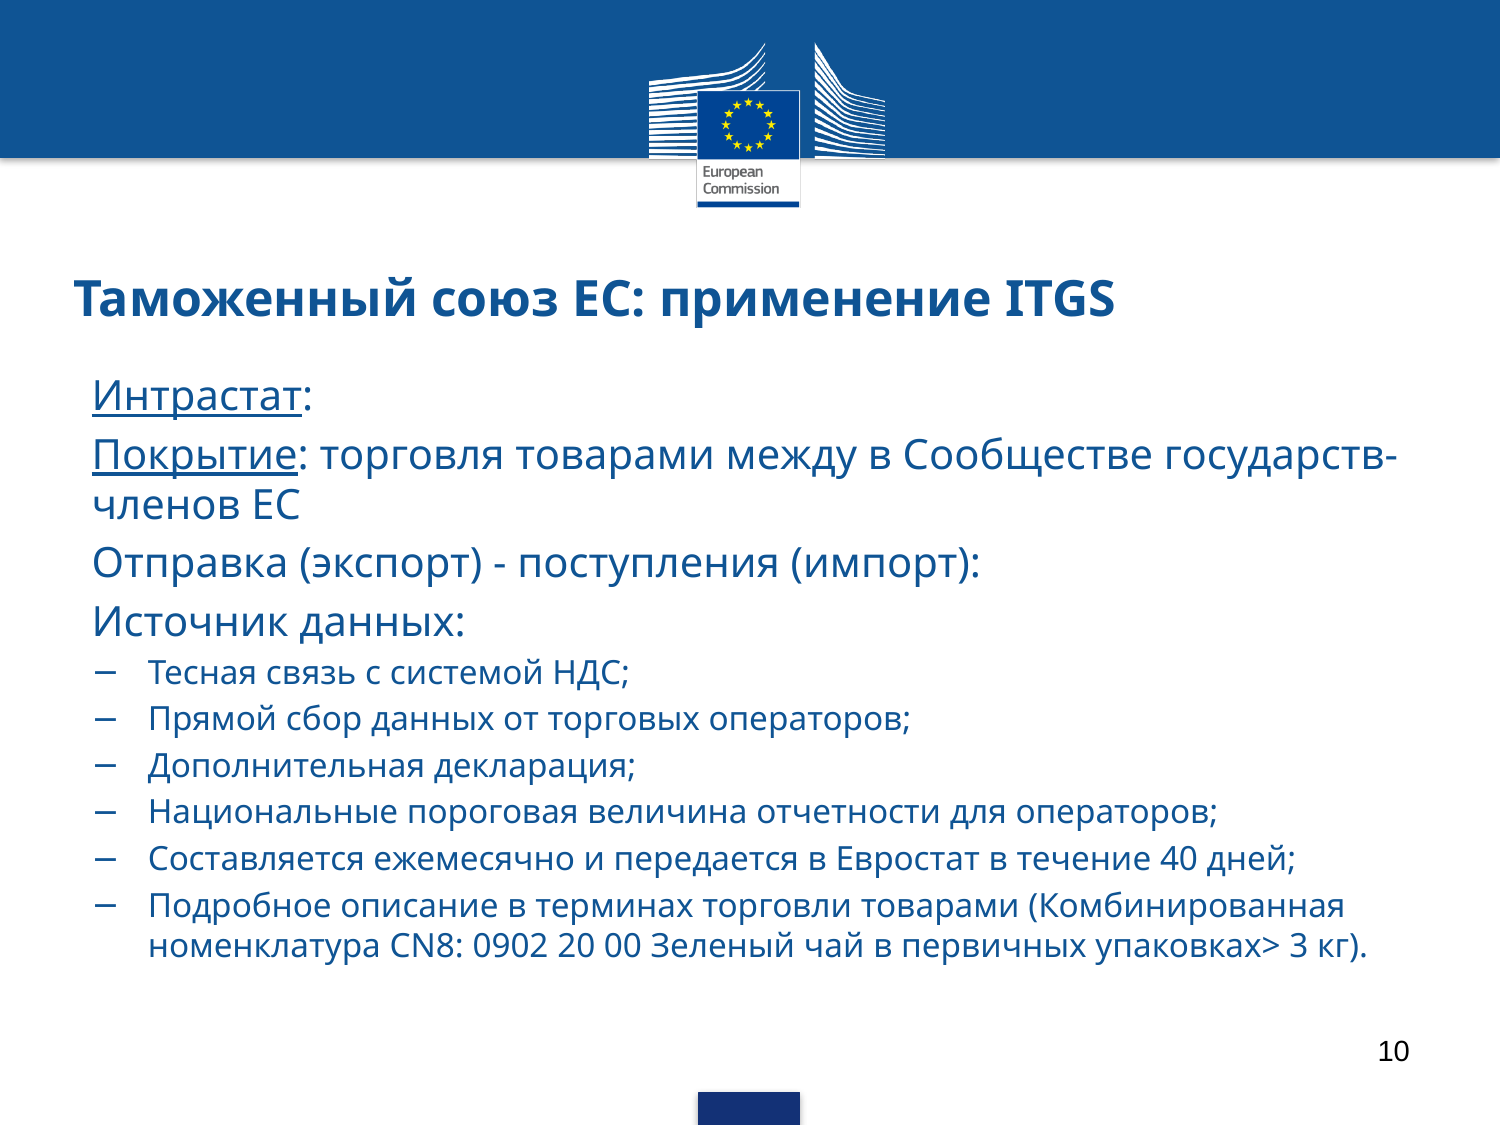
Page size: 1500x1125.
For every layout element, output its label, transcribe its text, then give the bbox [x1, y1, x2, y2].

picture [649, 42, 885, 208]
title Таможенный союз ЕС: применение ITGS [0, 219, 1415, 374]
slide_number 10 [1074, 1024, 1425, 1103]
list Интрастат: Покрытие: торговля товарами между в Сообществе государств-членов ЕС Отправка (экспорт) - поступления (импорт): Источник данных: Тесная связь с системой НДС; Прямой сбор данных от торговых операторов; Дополнительная декларация; Национальные пороговая величина отчетности для операторов; Составляется ежемесячно и передается в Евростат в течение 40 дней; Подробное описание в терминах торговли товарами (Комбинированная номенклатура CN8: 0902 20 00 Зеленый чай в первичных упаковках> 3 кг). [76, 361, 1473, 941]
